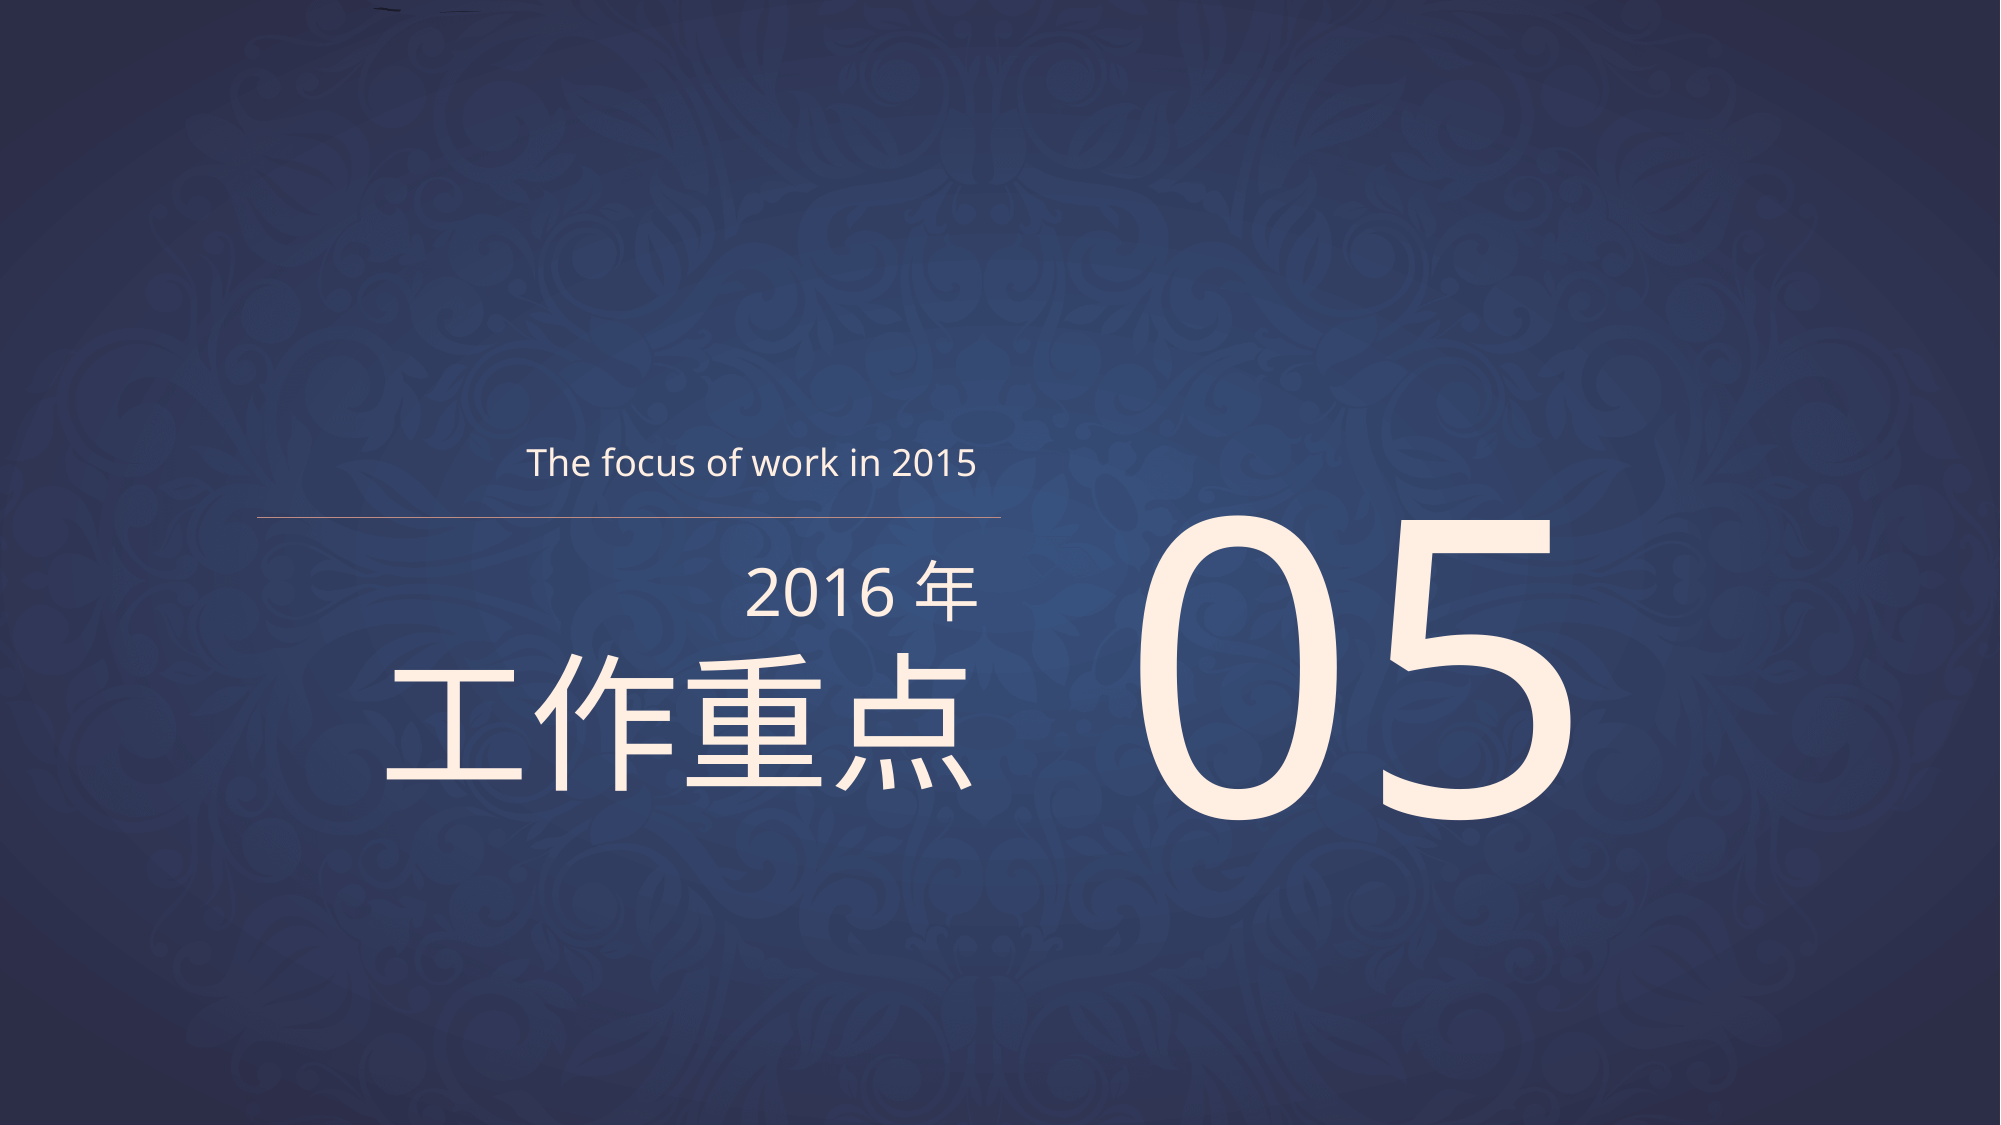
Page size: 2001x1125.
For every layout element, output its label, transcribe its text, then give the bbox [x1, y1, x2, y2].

text_box 2016年 工作重点 [364, 542, 995, 818]
picture [0, 0, 2000, 1125]
text_box The focus of work in 2015 [511, 431, 993, 491]
text_box 05 [1105, 394, 1610, 908]
